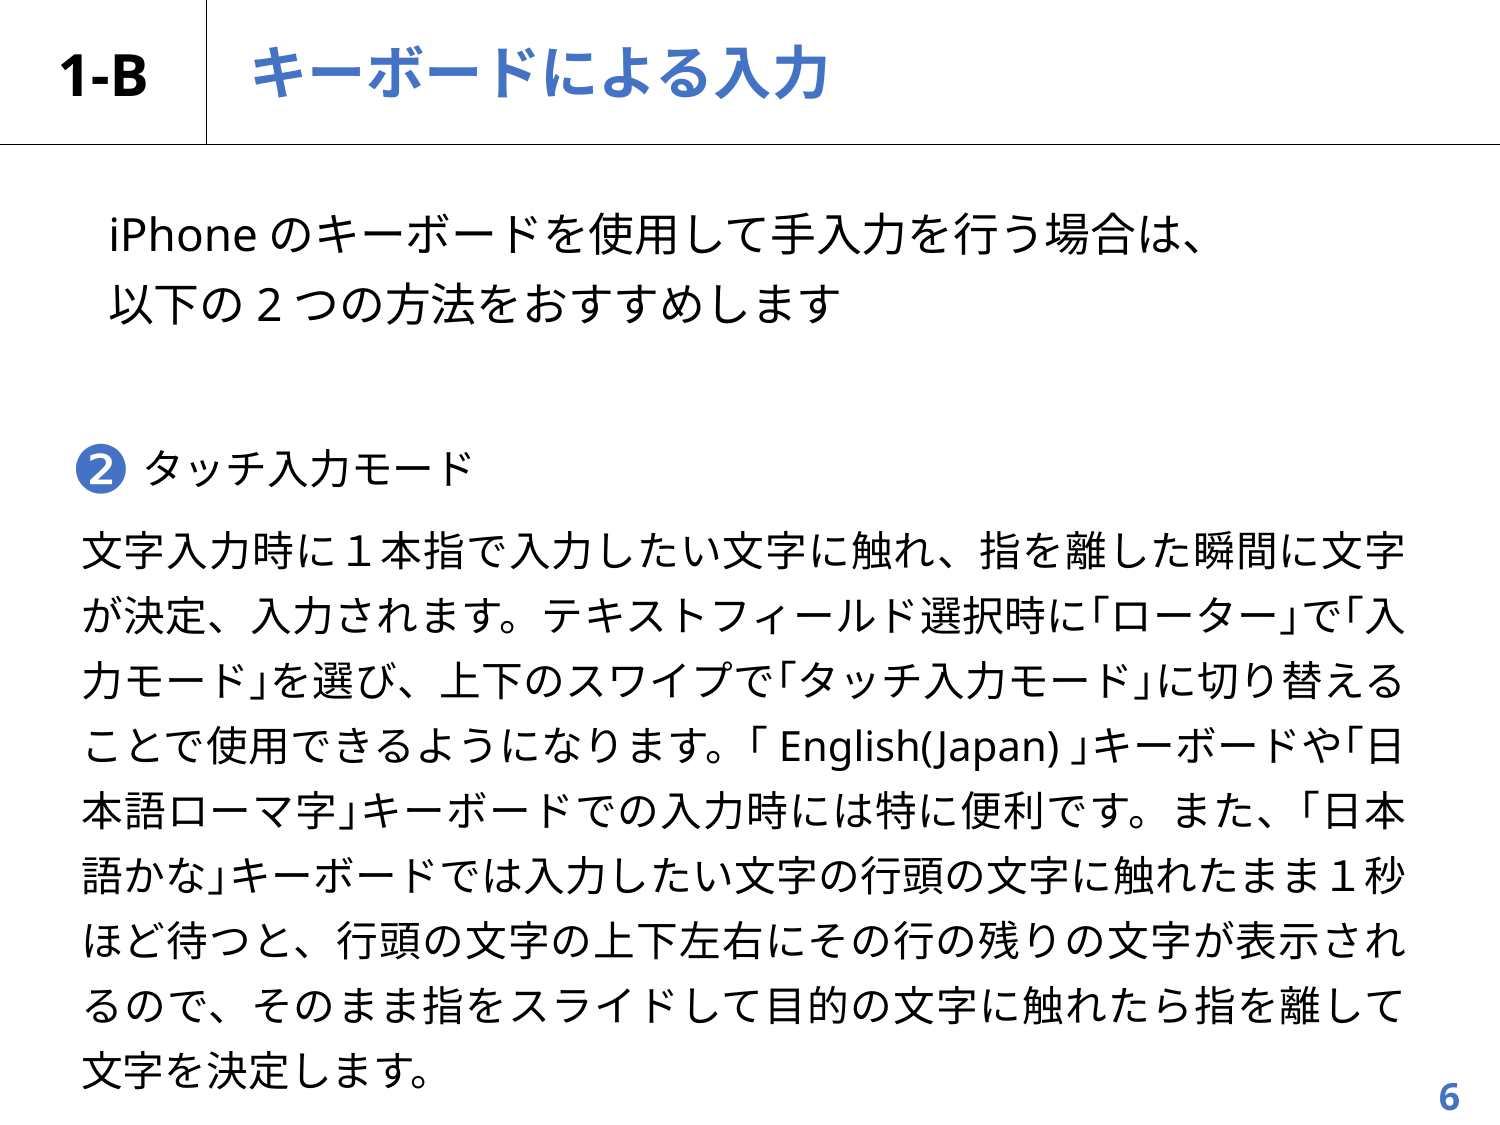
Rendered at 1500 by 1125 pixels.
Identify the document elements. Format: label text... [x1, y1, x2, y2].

text_box タッチ入力モード 文字入力時に１本指で入力したい文字に触れ、指を離した瞬間に文字が決定、入力されます。テキストフィールド選択時に｢ローター｣で｢入力モード｣を選び、上下のスワイプで｢タッチ入力モード｣に切り替えることで使用できるようになります。｢English(Japan)｣キーボードや｢日本語ローマ字｣キーボードでの入力時には特に便利です。また、｢日本語かな｣キーボードでは入力したい文字の行頭の文字に触れたまま１秒ほど待つと、行頭の文字の上下左右にその行の残りの文字が表示されるので、そのまま指をスライドして目的の文字に触れたら指を離して文字を決定します。 [66, 370, 1422, 1103]
text_box 6 [1402, 1065, 1497, 1125]
text_box ❷ [56, 379, 183, 515]
text_box iPhoneのキーボードを使用して手入力を行う場合は、 以下の2つの方法をおすすめします [93, 204, 1395, 350]
text_box キーボードによる入力 [230, 24, 1459, 119]
title 1-B [0, 0, 207, 147]
